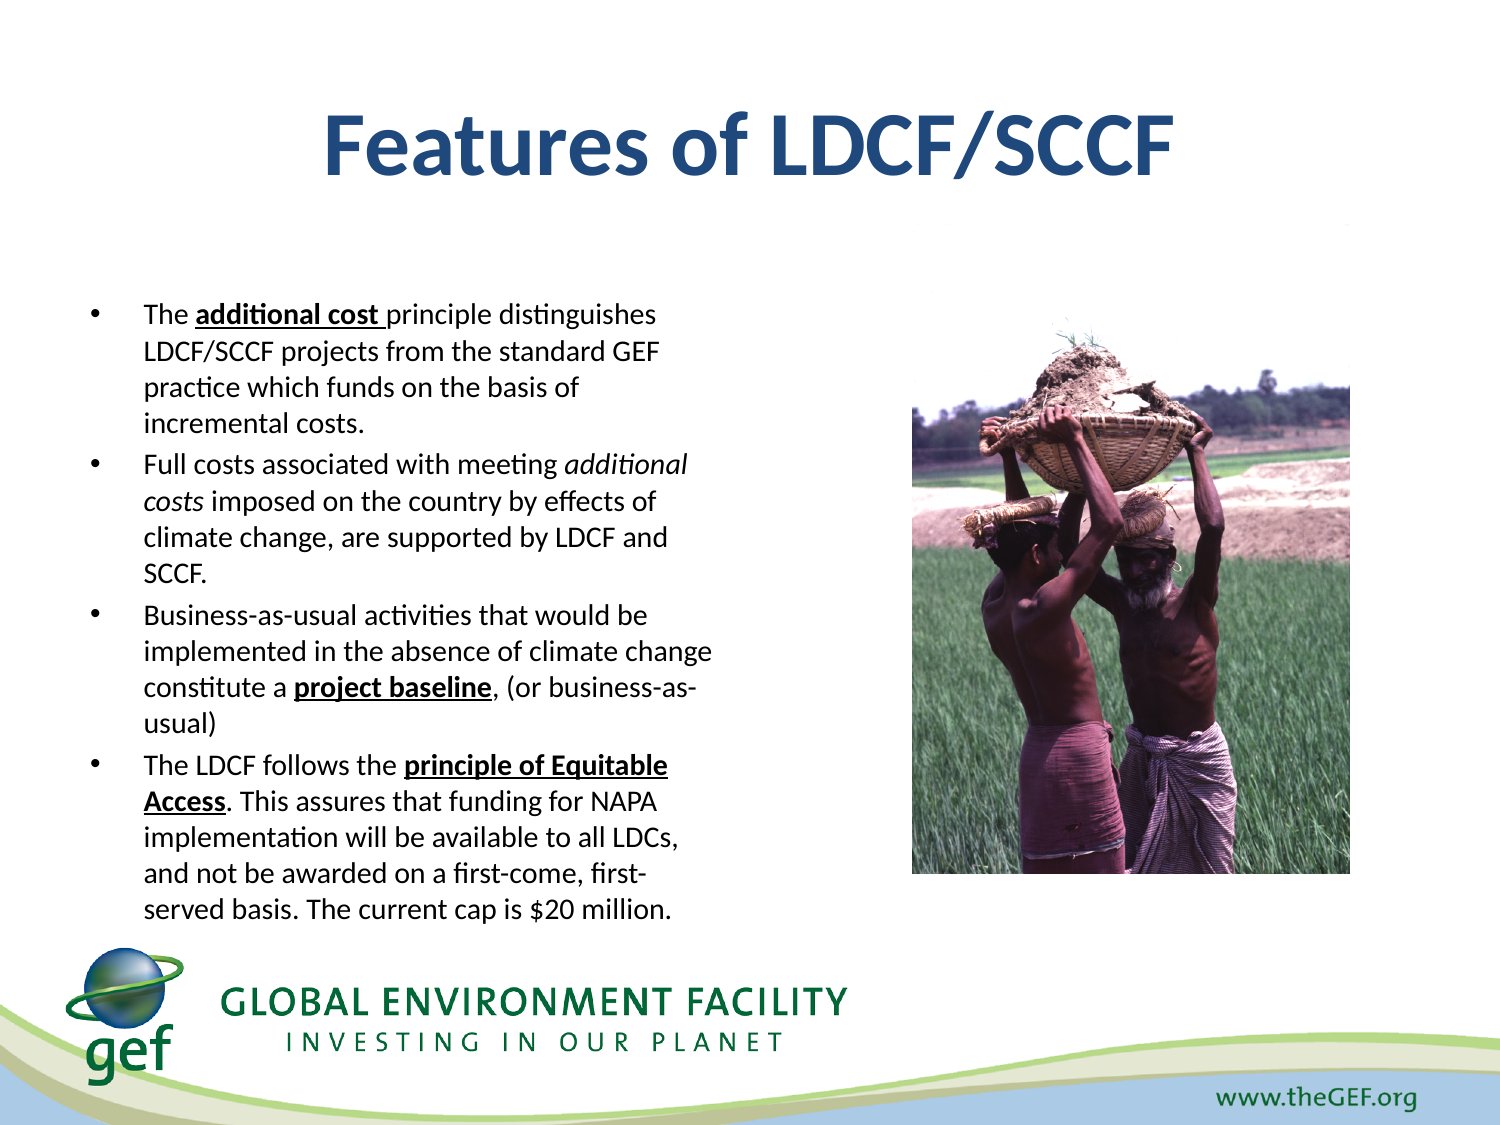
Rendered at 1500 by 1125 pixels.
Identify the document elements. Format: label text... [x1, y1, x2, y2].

picture [0, 920, 1500, 1125]
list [912, 224, 1350, 874]
title Features of LDCF/SCCF [74, 44, 1426, 233]
list The additional cost principle distinguishes LDCF/SCCF projects from the standard GEF practice which funds on the basis of incremental costs. Full costs associated with meeting additional costs imposed on the country by effects of climate change, are supported by LDCF and SCCF. Business-as-usual activities that would be implemented in the absence of climate change constitute a project baseline, (or business-as-usual) The LDCF follows the principle of Equitable Access. This assures that funding for NAPA implementation will be available to all LDCs, and not be awarded on a first-come, first-served basis. The current cap is $20 million. [74, 287, 738, 936]
